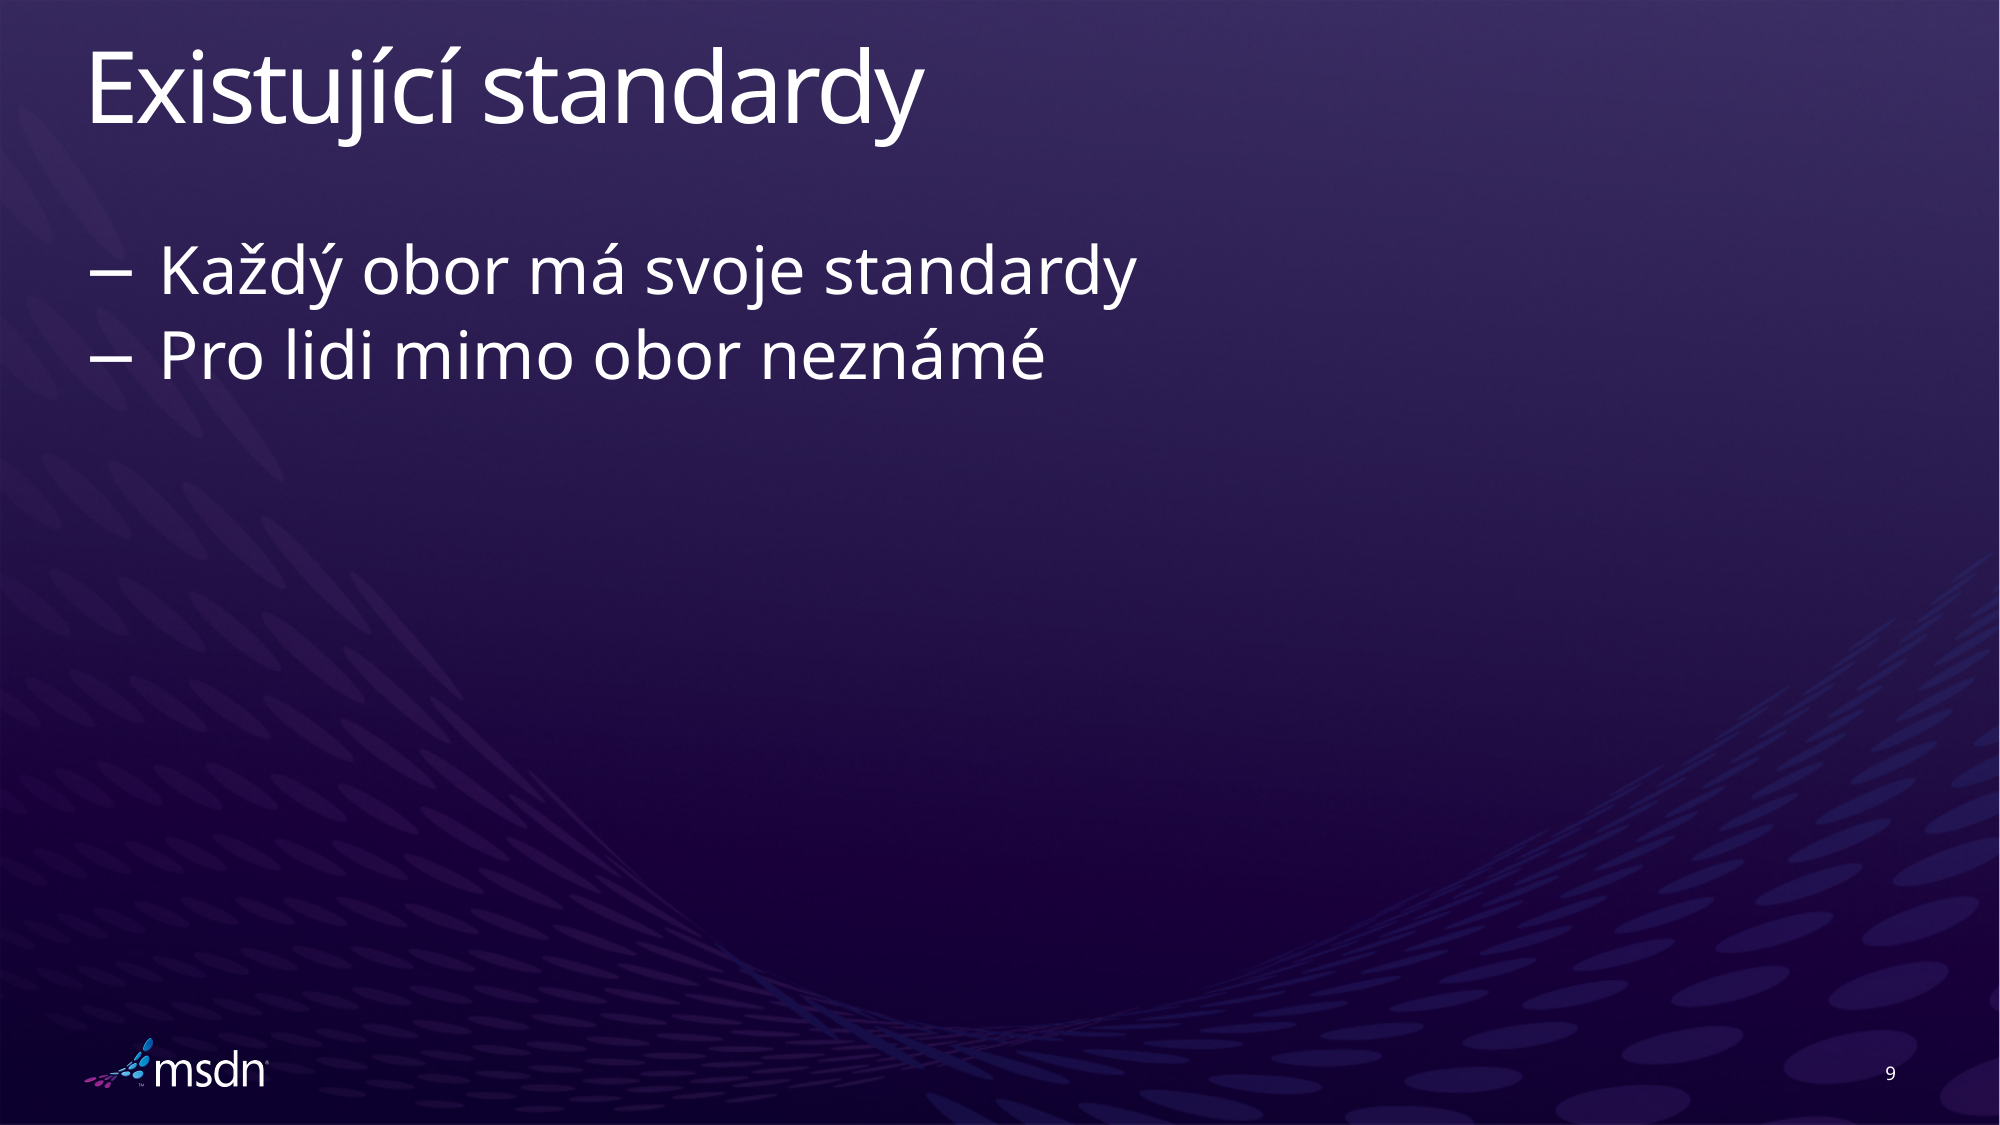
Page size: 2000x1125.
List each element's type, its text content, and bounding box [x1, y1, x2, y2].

picture [0, 0, 2000, 1125]
slide_number 9 [1885, 1027, 1943, 1088]
list Každý obor má svoje standardy Pro lidi mimo obor neznámé [83, 236, 1917, 399]
title Existující standardy [83, 37, 1917, 147]
